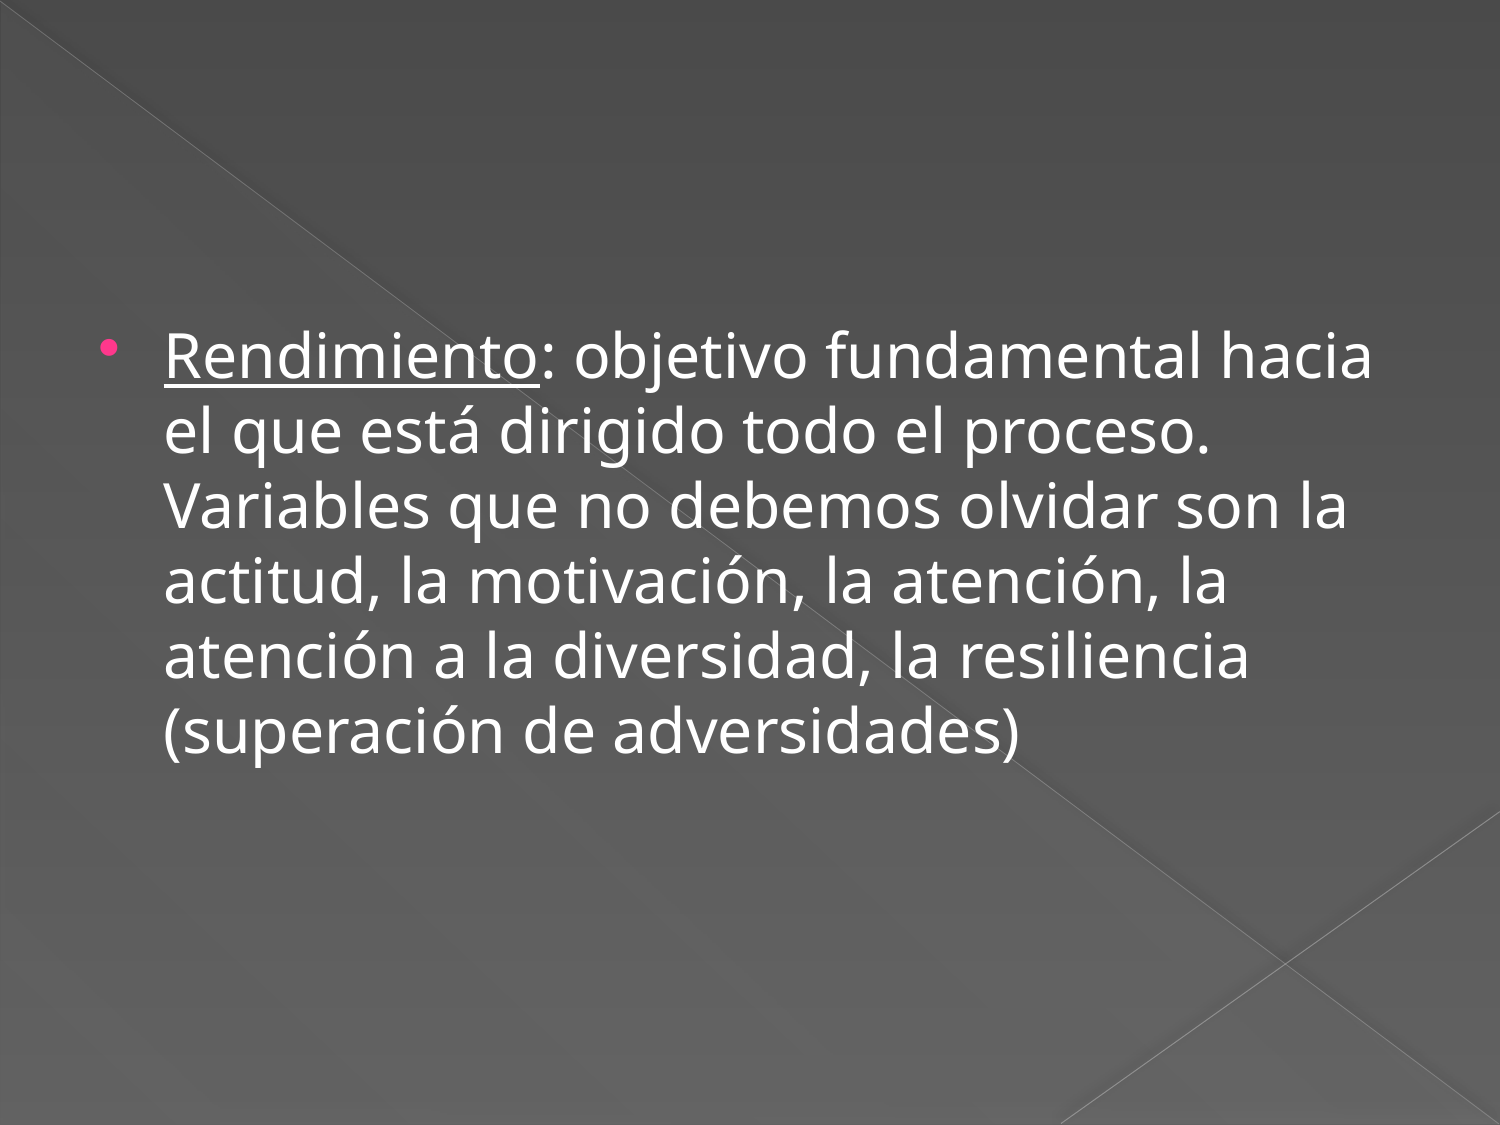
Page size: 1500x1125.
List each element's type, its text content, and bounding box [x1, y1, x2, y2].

list Rendimiento: objetivo fundamental hacia el que está dirigido todo el proceso. Variables que no debemos olvidar son la actitud, la motivación, la atención, la atención a la diversidad, la resiliencia (superación de adversidades) [74, 308, 1426, 1060]
